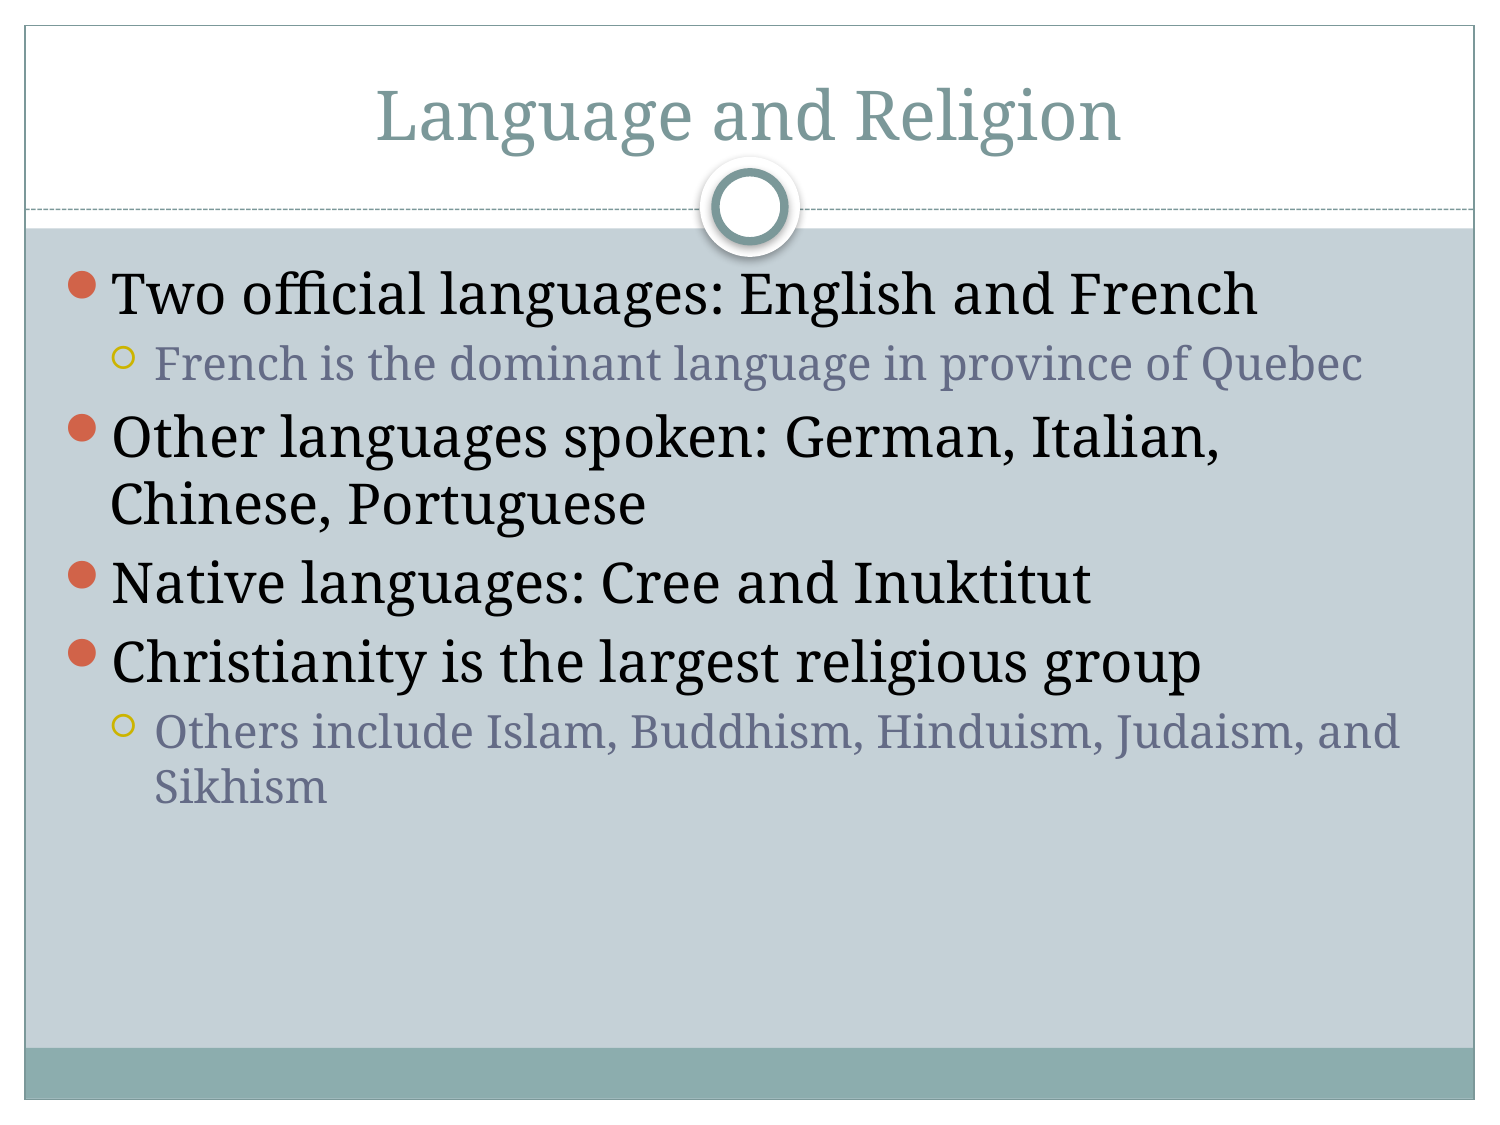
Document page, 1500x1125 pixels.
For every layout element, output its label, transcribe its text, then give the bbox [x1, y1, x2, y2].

list Two official languages: English and French French is the dominant language in province of Quebec Other languages spoken: German, Italian, Chinese, Portuguese Native languages: Cree and Inuktitut Christianity is the largest religious group Others include Islam, Buddhism, Hinduism, Judaism, and Sikhism [49, 250, 1445, 1001]
title Language and Religion [49, 37, 1450, 162]
